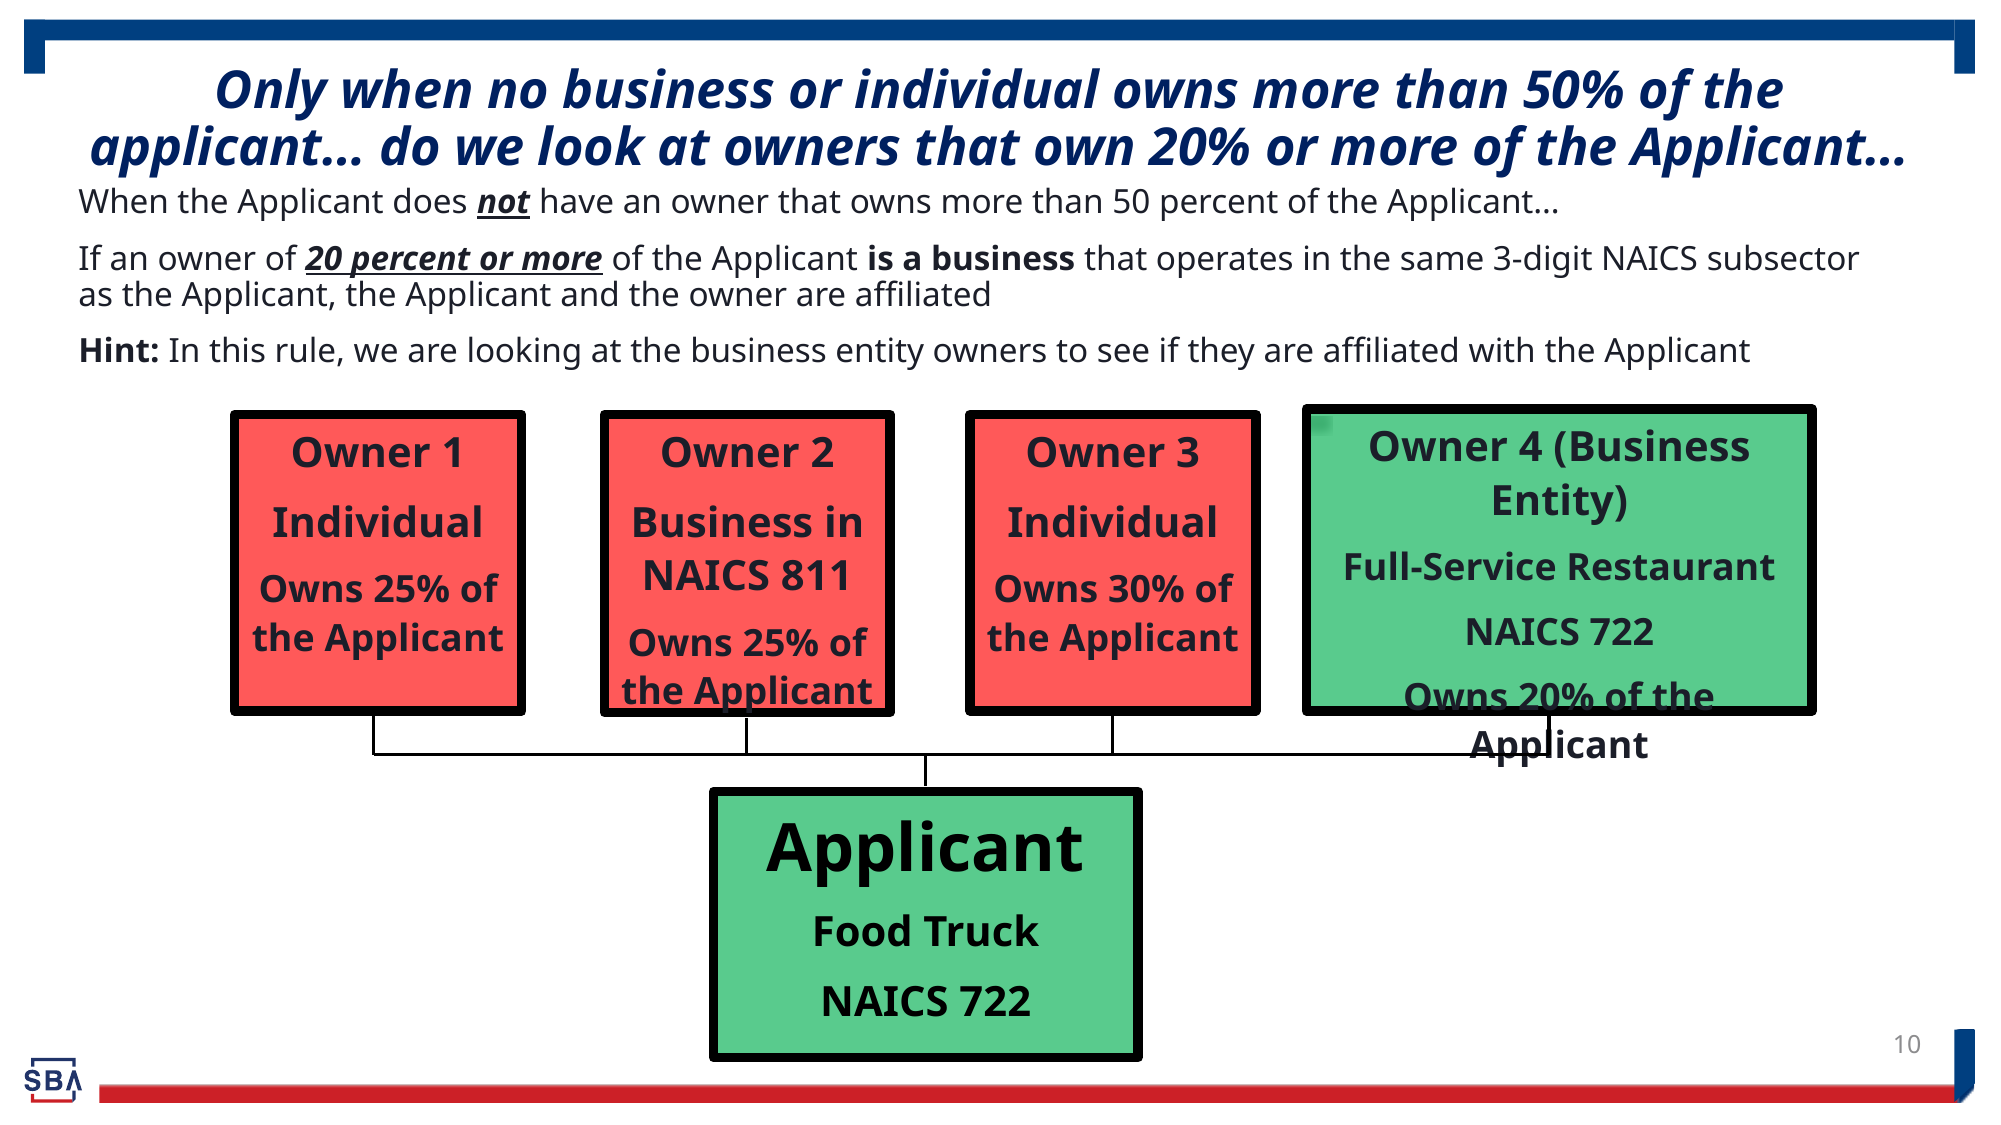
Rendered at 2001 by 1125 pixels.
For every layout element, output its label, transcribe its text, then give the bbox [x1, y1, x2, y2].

slide_number 10 [1486, 1016, 1937, 1076]
list When the Applicant does not have an owner that owns more than 50 percent of the Applicant… If an owner of 20 percent or more of the Applicant is a business that operates in the same 3-digit NAICS subsector as the Applicant, the Applicant and the owner are affiliated Hint: In this rule, we are looking at the business entity owners to see if they are affiliated with the Applicant [63, 177, 1894, 408]
title Only when no business or individual owns more than 50% of the applicant… do we look at owners that own 20% or more of the Applicant… [63, 56, 1937, 186]
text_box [234, 408, 1813, 1058]
